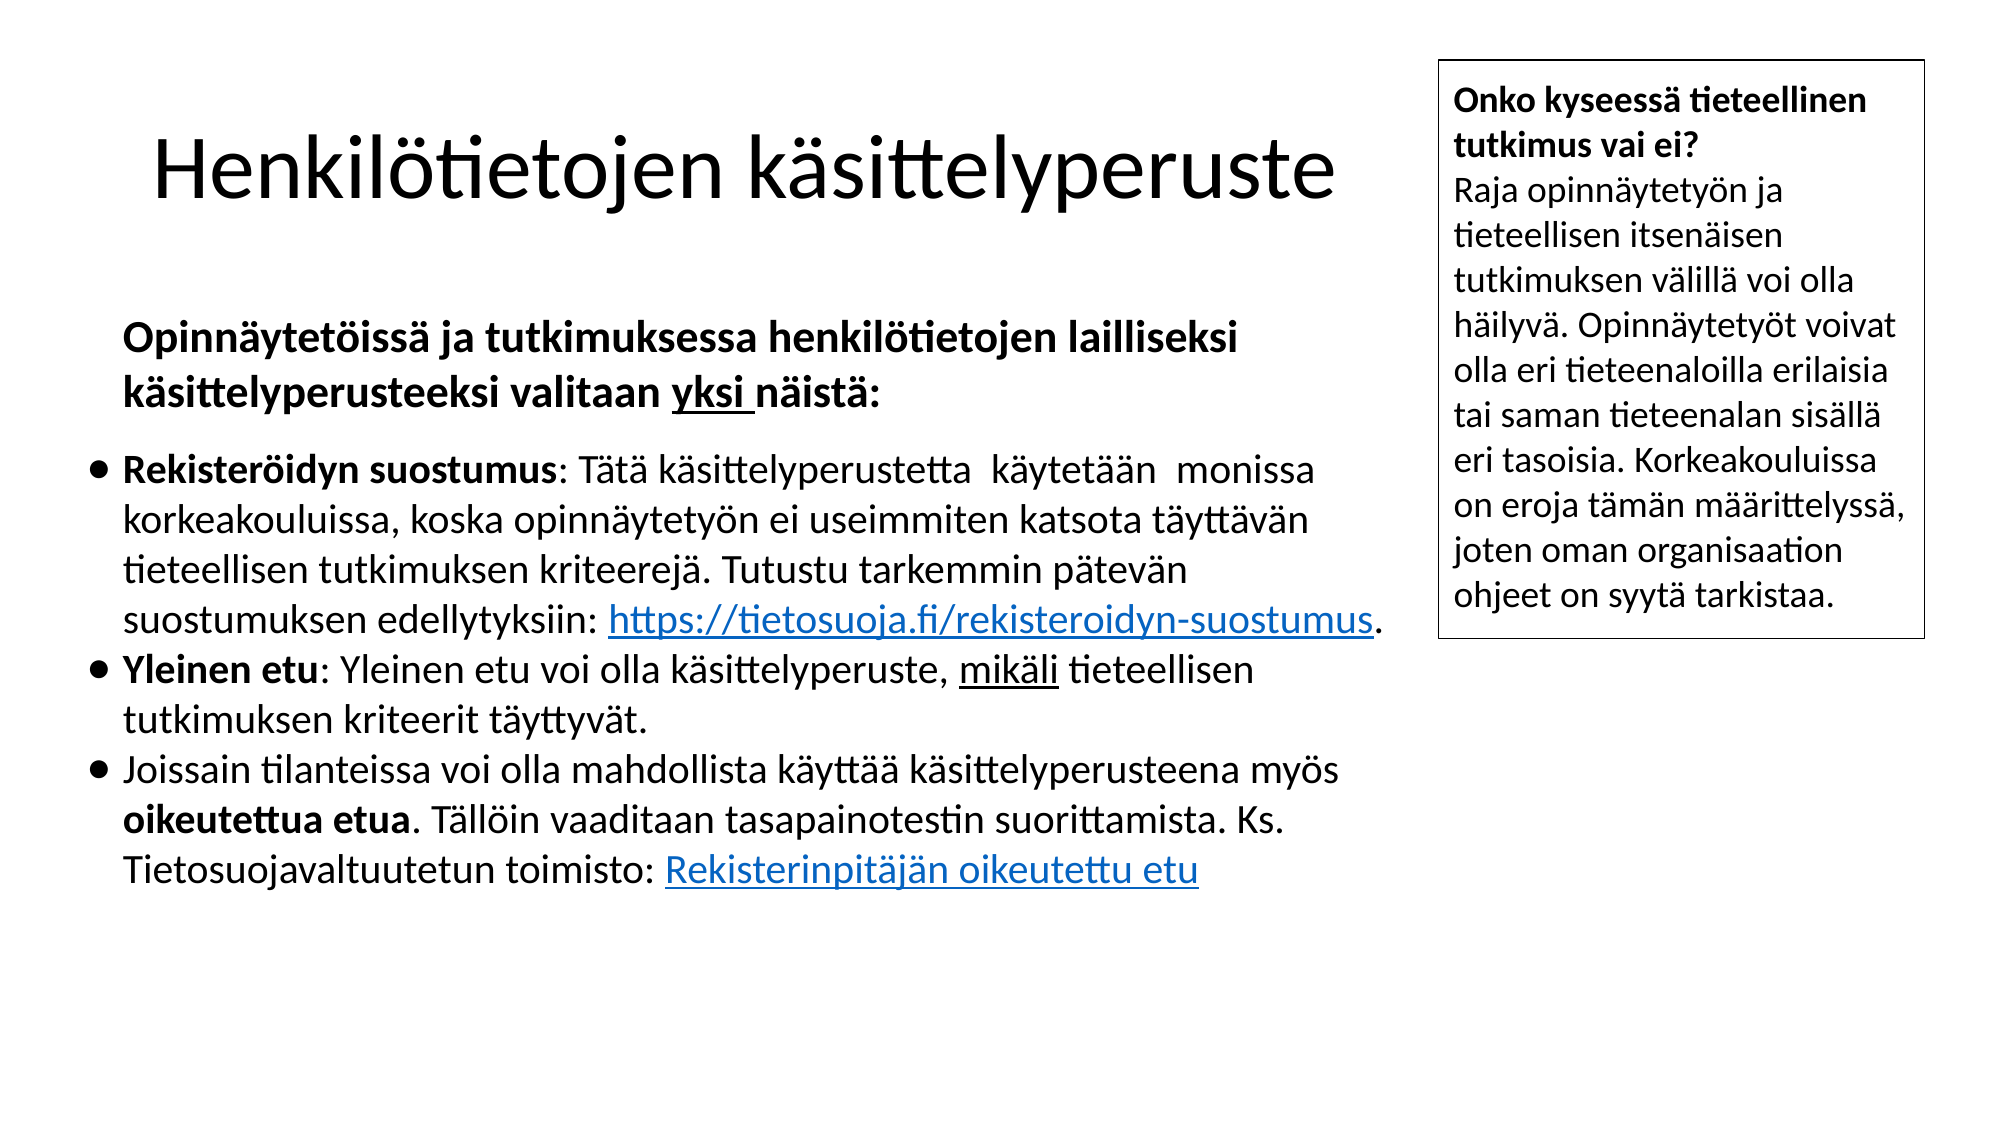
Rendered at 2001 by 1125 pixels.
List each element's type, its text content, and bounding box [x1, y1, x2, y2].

text_box Onko kyseessä tieteellinen tutkimus vai ei? Raja opinnäytetyön ja tieteellisen itsenäisen tutkimuksen välillä voi olla häilyvä. Opinnäytetyöt voivat olla eri tieteenaloilla erilaisia tai saman tieteenalan sisällä eri tasoisia. Korkeakouluissa on eroja tämän määrittelyssä, joten oman organisaation ohjeet on syytä tarkistaa. [1438, 59, 1925, 639]
title Henkilötietojen käsittelyperuste [137, 59, 1438, 278]
list Opinnäytetöissä ja tutkimuksessa henkilötietojen lailliseksi käsittelyperusteeksi valitaan yksi näistä: Rekisteröidyn suostumus: Tätä käsittelyperustetta käytetään monissa korkeakouluissa, koska opinnäytetyön ei useimmiten katsota täyttävän tieteellisen tutkimuksen kriteerejä. Tutustu tarkemmin pätevän suostumuksen edellytyksiin: https://tietosuoja.fi/rekisteroidyn-suostumus. Yleinen etu: Yleinen etu voi olla käsittelyperuste, mikäli tieteellisen tutkimuksen kriteerit täyttyvät. Joissain tilanteissa voi olla mahdollista käyttää käsittelyperusteena myös oikeutettua etua. Tällöin vaaditaan tasapainotestin suorittamista. Ks. Tietosuojavaltuutetun toimisto: Rekisterinpitäjän oikeutettu etu [70, 299, 1421, 1014]
